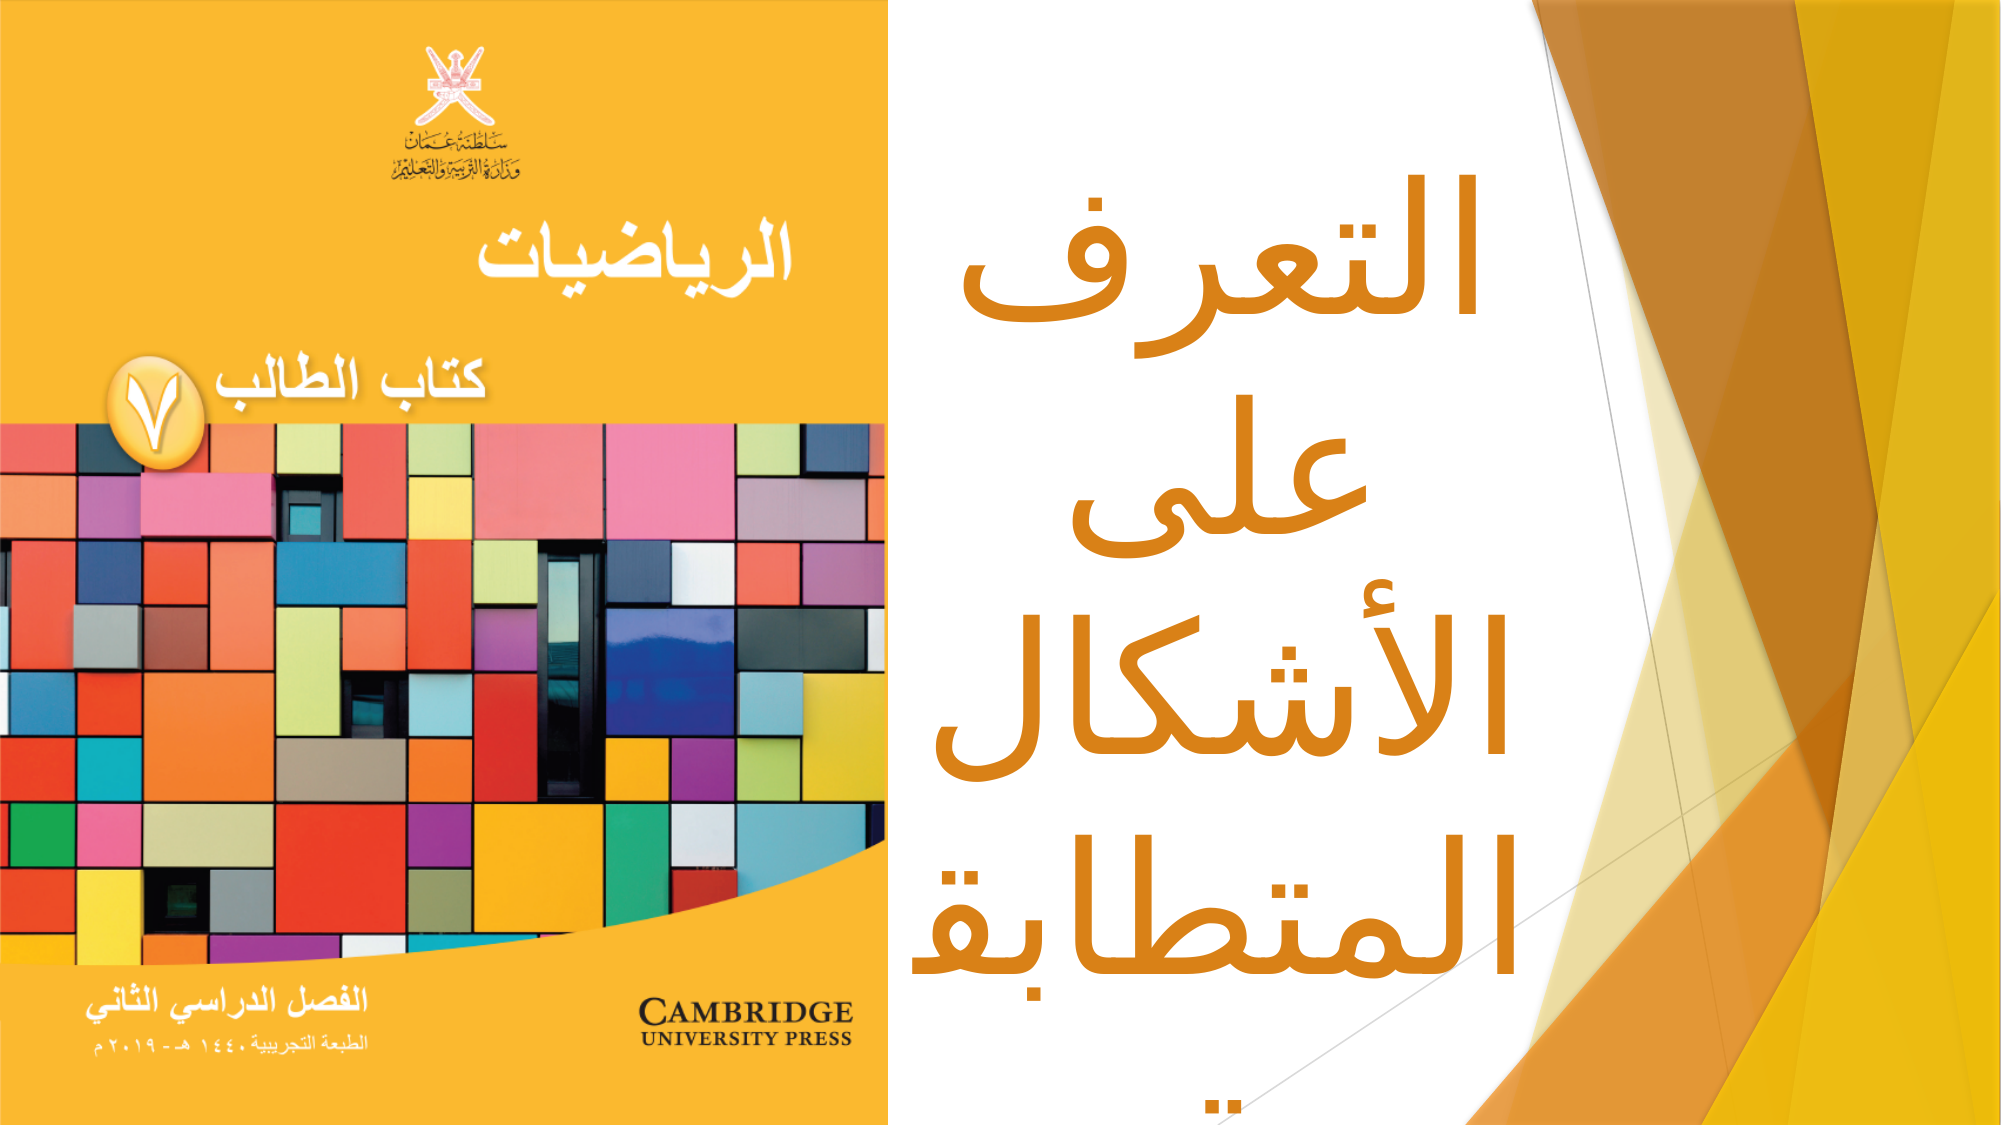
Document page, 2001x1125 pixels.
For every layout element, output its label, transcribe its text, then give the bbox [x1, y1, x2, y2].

text_box التعرف على الأشكال المتطابقة (9-1) [893, 123, 1559, 1125]
picture [0, 0, 889, 1125]
